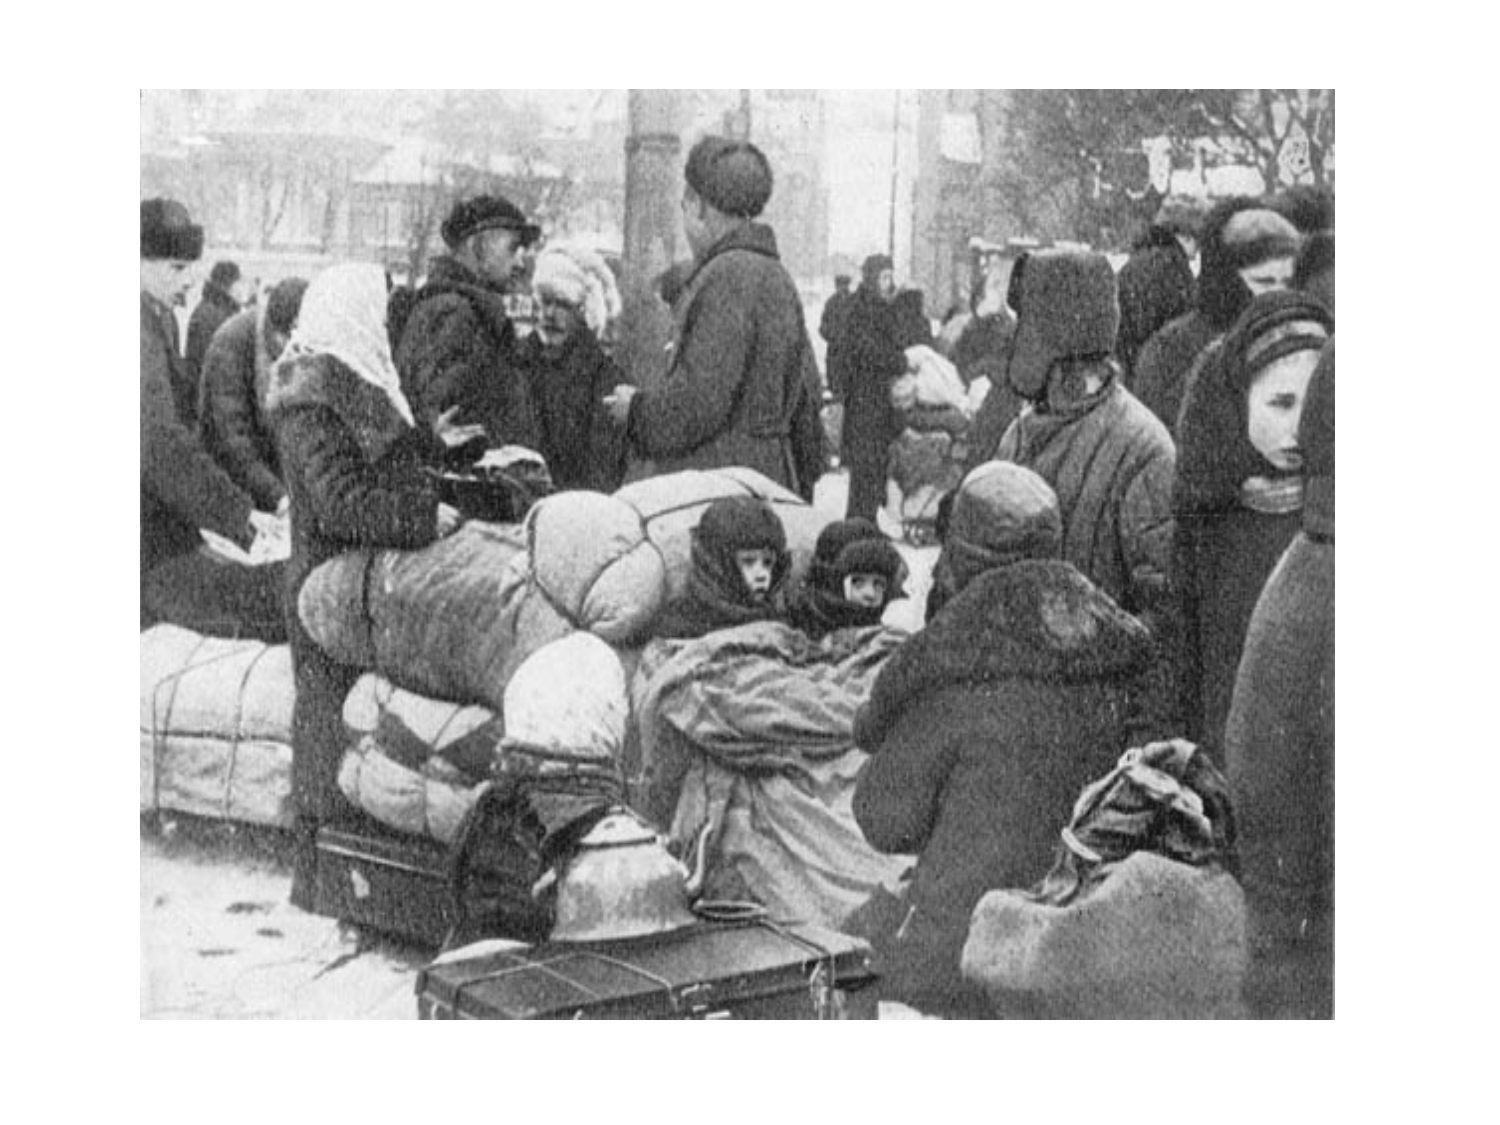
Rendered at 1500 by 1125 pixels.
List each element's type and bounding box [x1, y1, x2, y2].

picture [140, 89, 1335, 1020]
